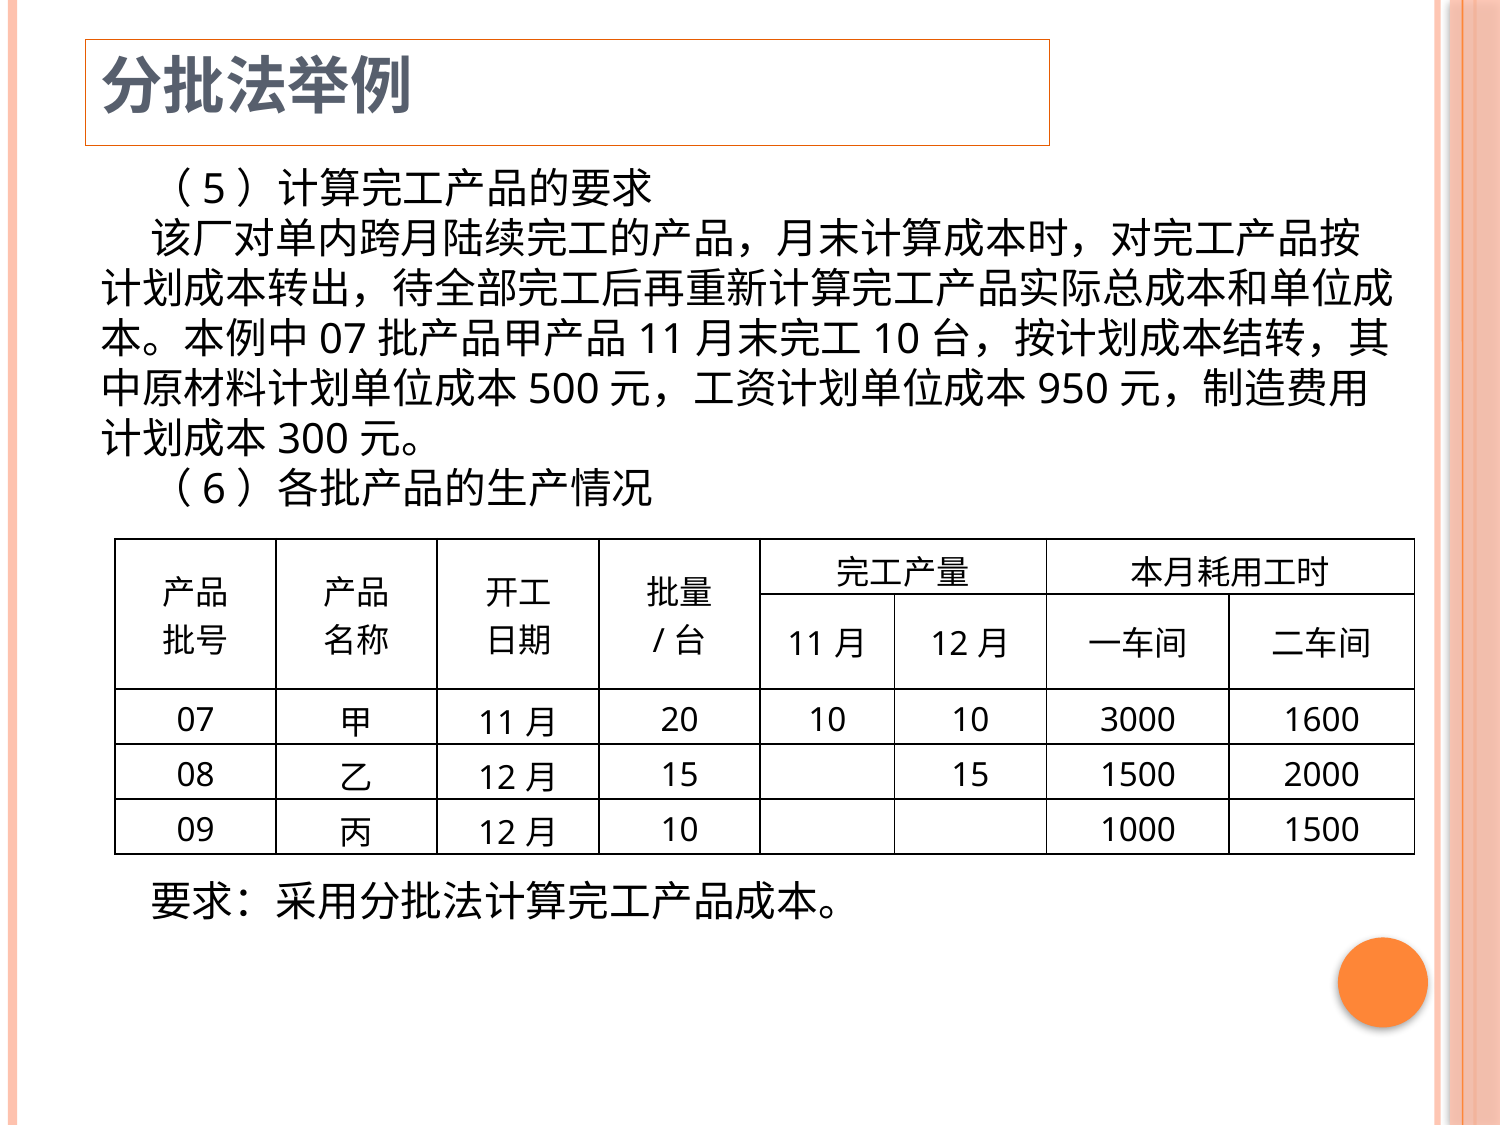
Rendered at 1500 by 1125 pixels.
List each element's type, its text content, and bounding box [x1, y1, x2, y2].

table_cell 07 [116, 690, 275, 743]
table_cell 15 [600, 745, 759, 798]
table_cell 1500 [1047, 745, 1228, 798]
table_cell 10 [895, 690, 1046, 743]
table_cell 20 [600, 690, 759, 743]
table_header 产品 批号 [116, 540, 275, 688]
table_cell 11月 [761, 595, 894, 688]
table_cell 1000 [1047, 800, 1228, 853]
table_cell 09 [116, 800, 275, 853]
table_cell 12月 [438, 745, 598, 798]
table_cell 一车间 [1047, 595, 1228, 688]
text_box 要求：采用分批法计算完工产品成本。 [85, 867, 936, 933]
table_cell [761, 745, 894, 798]
table_cell 2000 [1230, 745, 1414, 798]
table_header 开工 日期 [438, 540, 598, 688]
table_cell 丙 [277, 800, 436, 853]
text_box （5）计算完工产品的要求 该厂对单内跨月陆续完工的产品，月末计算成本时，对完工产品按计划成本转出，待全部完工后再重新计算完工产品实际总成本和单位成本。本例中07批产品甲产品11月末完工10台，按计划成本结转，其中原材料计划单位成本500元，工资计划单位成本950元，制造费用计划成本300元。 （6）各批产品的生产情况 [85, 154, 1415, 520]
table_cell 二车间 [1230, 595, 1414, 688]
table_header 批量 /台 [600, 540, 759, 688]
table_header 本月耗用工时 [1047, 540, 1414, 593]
table_cell 15 [895, 745, 1046, 798]
table_cell 乙 [277, 745, 436, 798]
table_cell 甲 [277, 690, 436, 743]
table_cell 11月 [438, 690, 598, 743]
table_cell 08 [116, 745, 275, 798]
table_header 完工产量 [761, 540, 1046, 593]
table_cell 12月 [895, 595, 1046, 688]
table_cell 1600 [1230, 690, 1414, 743]
table_header 产品 名称 [277, 540, 436, 688]
text_box 分批法举例 [85, 39, 1050, 146]
table_cell 3000 [1047, 690, 1228, 743]
table_cell 1500 [1230, 800, 1414, 853]
table_cell [895, 800, 1046, 853]
table_cell 10 [600, 800, 759, 853]
table_cell 10 [761, 690, 894, 743]
table_cell 12月 [438, 800, 598, 853]
table_cell [761, 800, 894, 853]
